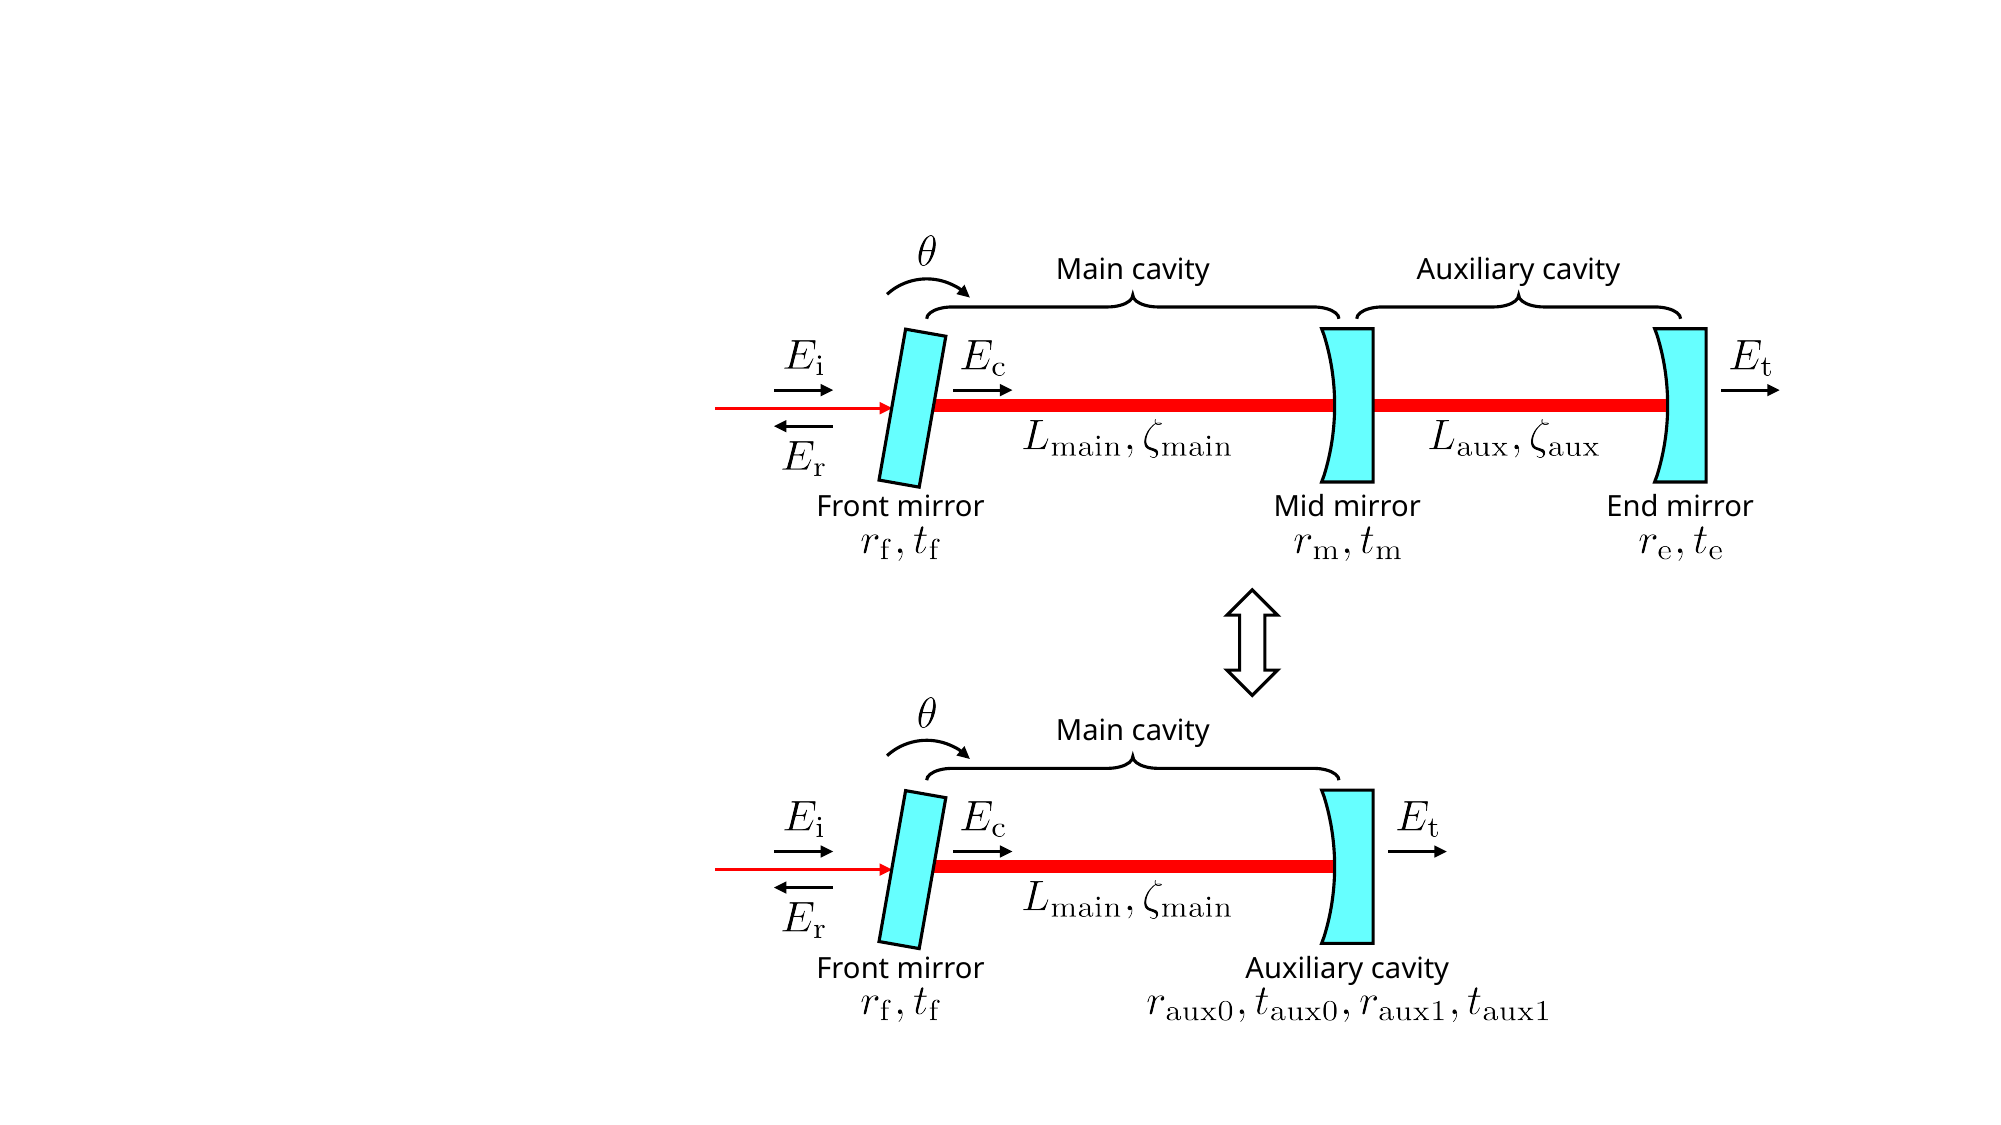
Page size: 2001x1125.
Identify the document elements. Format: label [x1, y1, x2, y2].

text_box [714, 236, 1790, 561]
text_box [715, 697, 1548, 1022]
text_box [1224, 588, 1281, 697]
